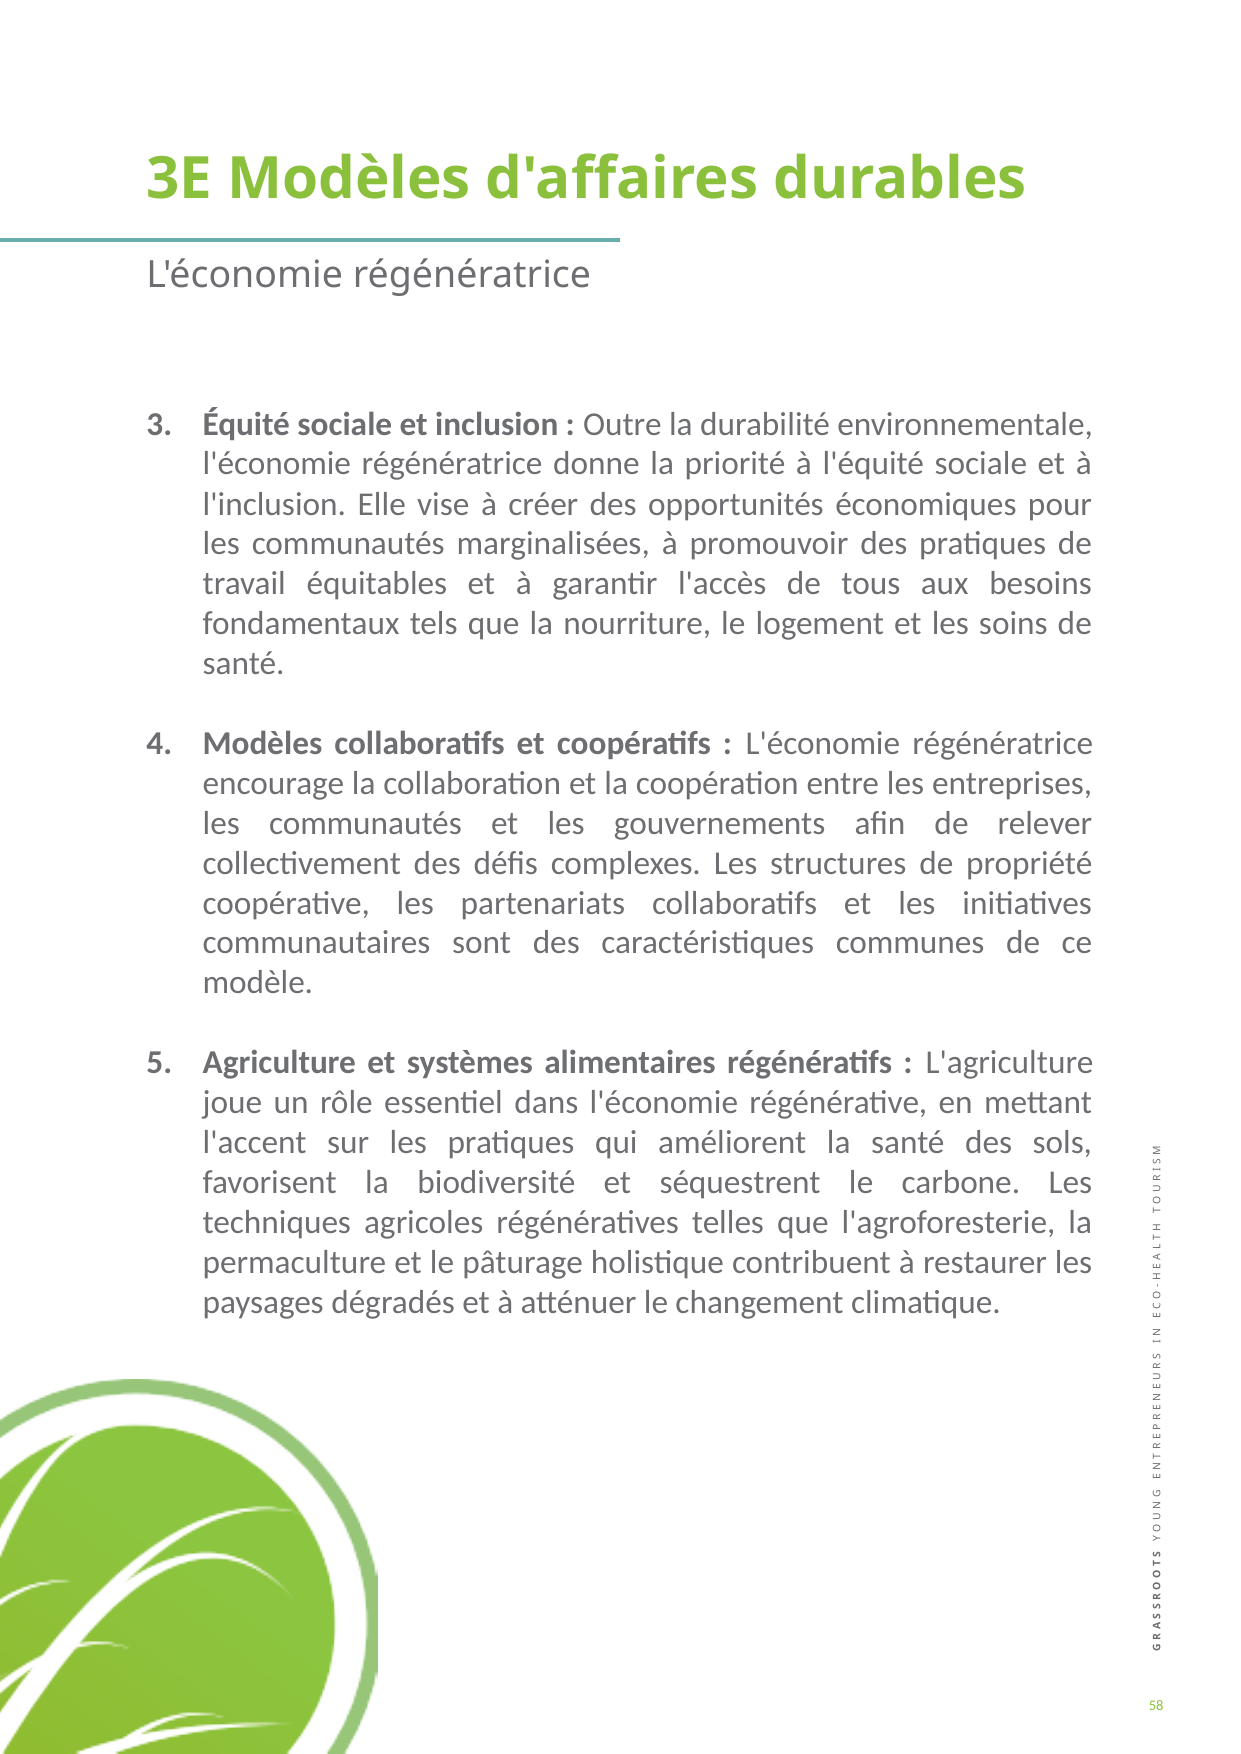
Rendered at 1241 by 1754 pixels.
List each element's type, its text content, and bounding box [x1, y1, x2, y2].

list Équité sociale et inclusion : Outre la durabilité environnementale, l'économie régénératrice donne la priorité à l'équité sociale et à l'inclusion. Elle vise à créer des opportunités économiques pour les communautés marginalisées, à promouvoir des pratiques de travail équitables et à garantir l'accès de tous aux besoins fondamentaux tels que la nourriture, le logement et les soins de santé. Modèles collaboratifs et coopératifs : L'économie régénératrice encourage la collaboration et la coopération entre les entreprises, les communautés et les gouvernements afin de relever collectivement des défis complexes. Les structures de propriété coopérative, les partenariats collaboratifs et les initiatives communautaires sont des caractéristiques communes de ce modèle. Agriculture et systèmes alimentaires régénératifs : L'agriculture joue un rôle essentiel dans l'économie régénérative, en mettant l'accent sur les pratiques qui améliorent la santé des sols, favorisent la biodiversité et séquestrent le carbone. Les techniques agricoles régénératives telles que l'agroforesterie, la permaculture et le pâturage holistique contribuent à restaurer les paysages dégradés et à atténuer le changement climatique. [131, 394, 1109, 1609]
text_box [320, 615, 351, 664]
list 3E Modèles d'affaires durables [131, 132, 1109, 242]
list L'économie régénératrice [131, 242, 1109, 371]
slide_number 58 [1125, 1666, 1187, 1743]
